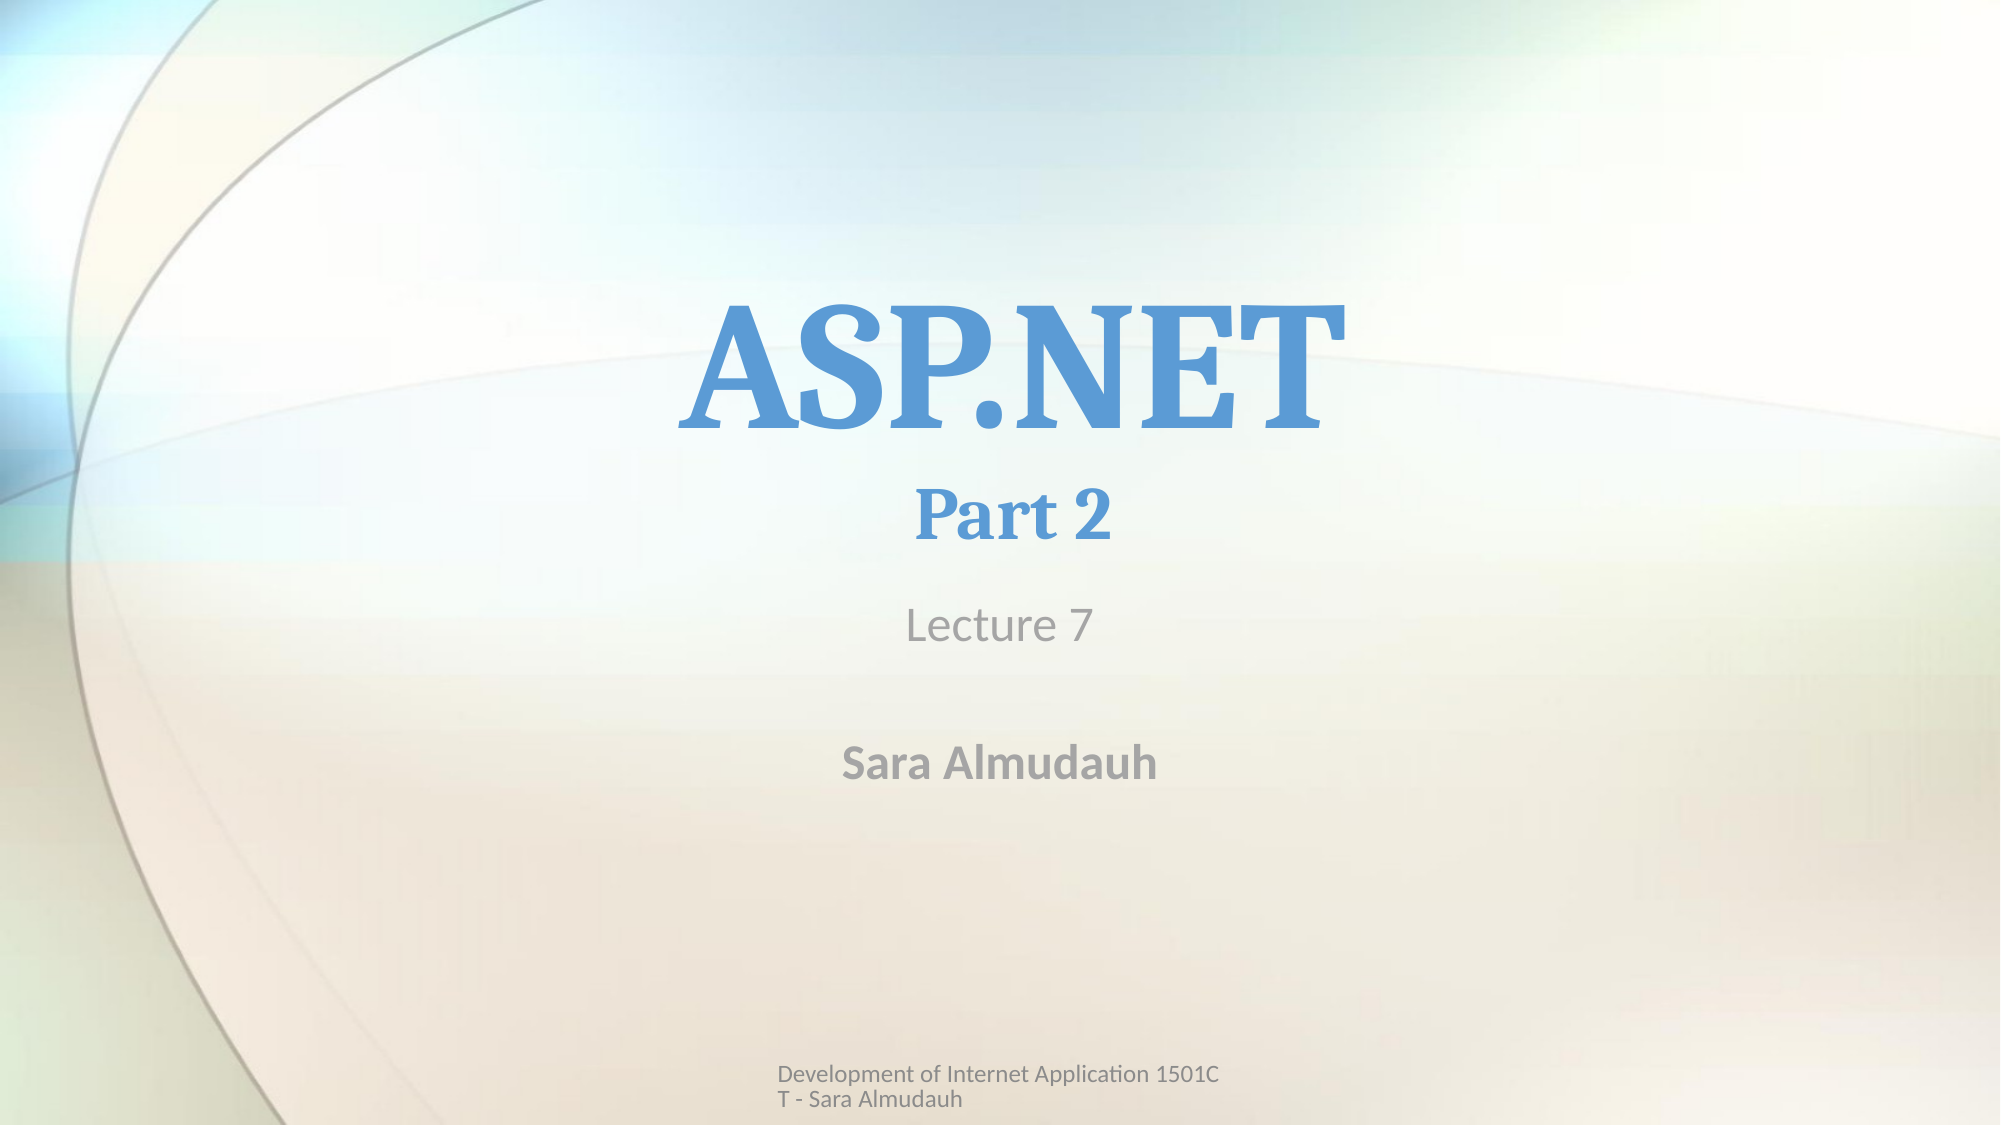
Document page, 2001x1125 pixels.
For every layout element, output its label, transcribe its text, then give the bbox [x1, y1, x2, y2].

title ASP.NET Part 2 [249, 170, 1777, 563]
subtitle Lecture 7 Sara Almudauh [249, 590, 1750, 863]
footer Development of Internet Application 1501CT - Sara Almudauh [762, 1042, 1238, 1103]
picture [0, 0, 2001, 1125]
